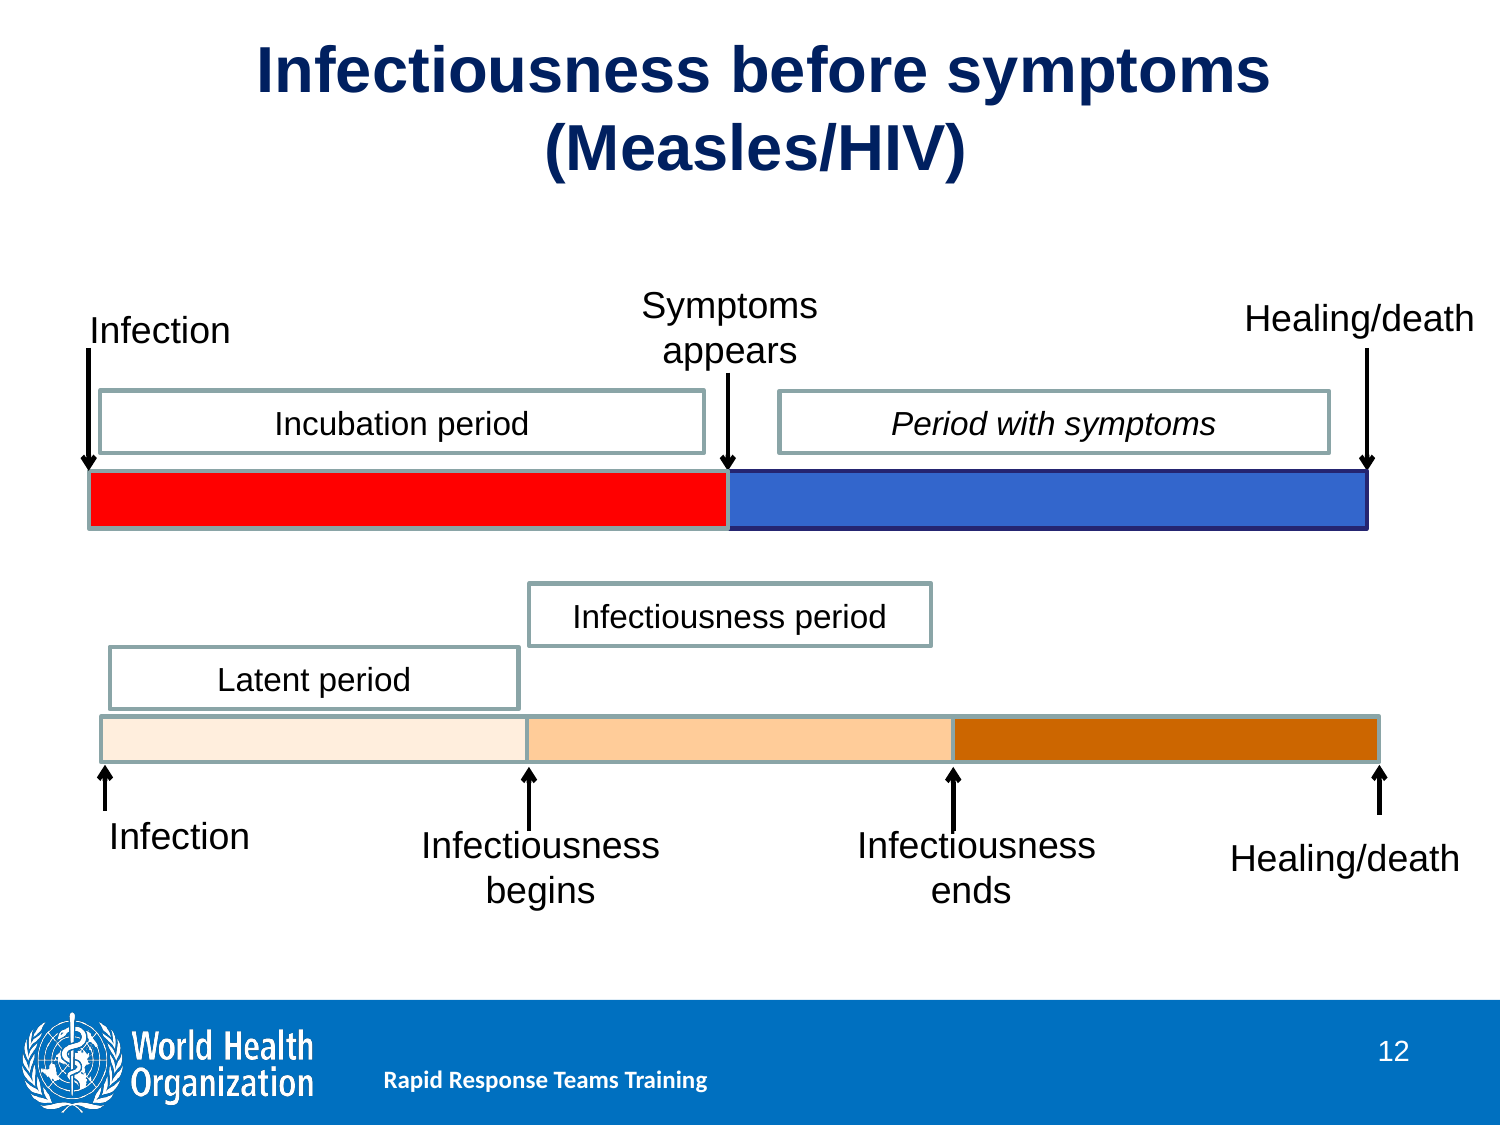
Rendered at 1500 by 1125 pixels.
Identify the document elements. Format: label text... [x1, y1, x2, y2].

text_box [64, 255, 1500, 529]
slide_number 12 [1074, 1024, 1425, 1103]
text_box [91, 716, 1483, 894]
picture [21, 1012, 313, 1113]
title Infectiousness before symptoms (Measles/HIV) [41, 18, 1489, 192]
text_box Infectiousness period [527, 581, 933, 648]
text_box Latent period [108, 645, 521, 711]
